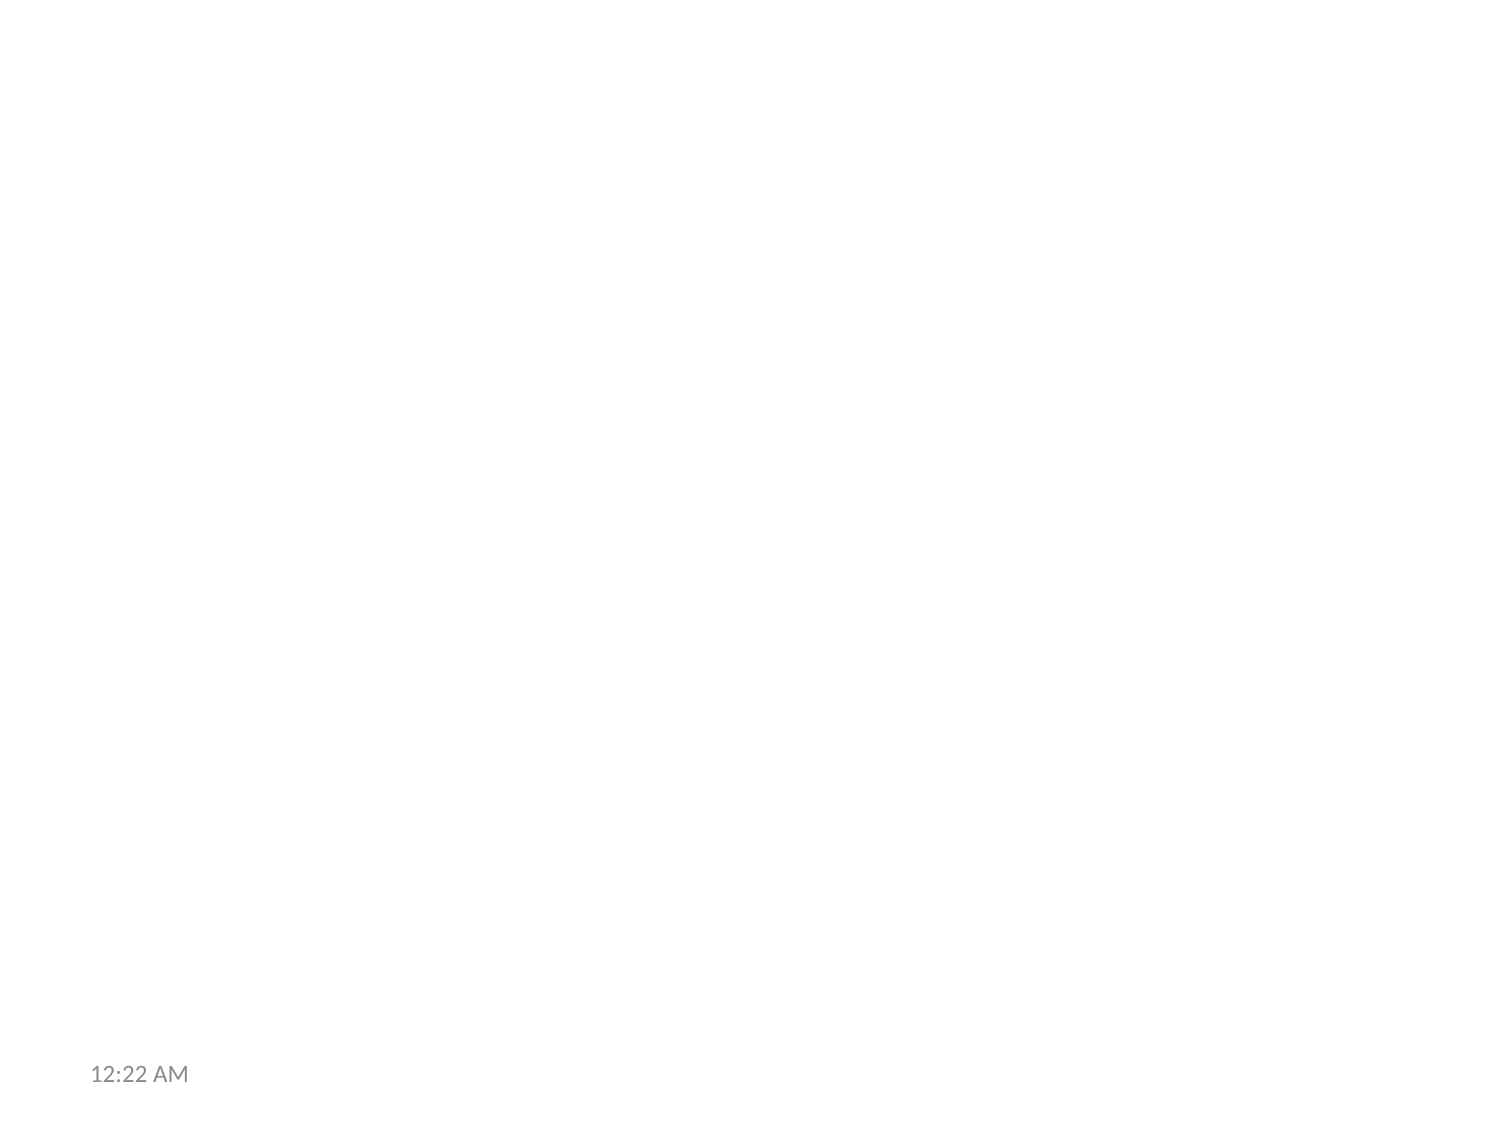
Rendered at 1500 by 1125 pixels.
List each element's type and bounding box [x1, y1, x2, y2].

slide_number [75, 1042, 425, 1103]
